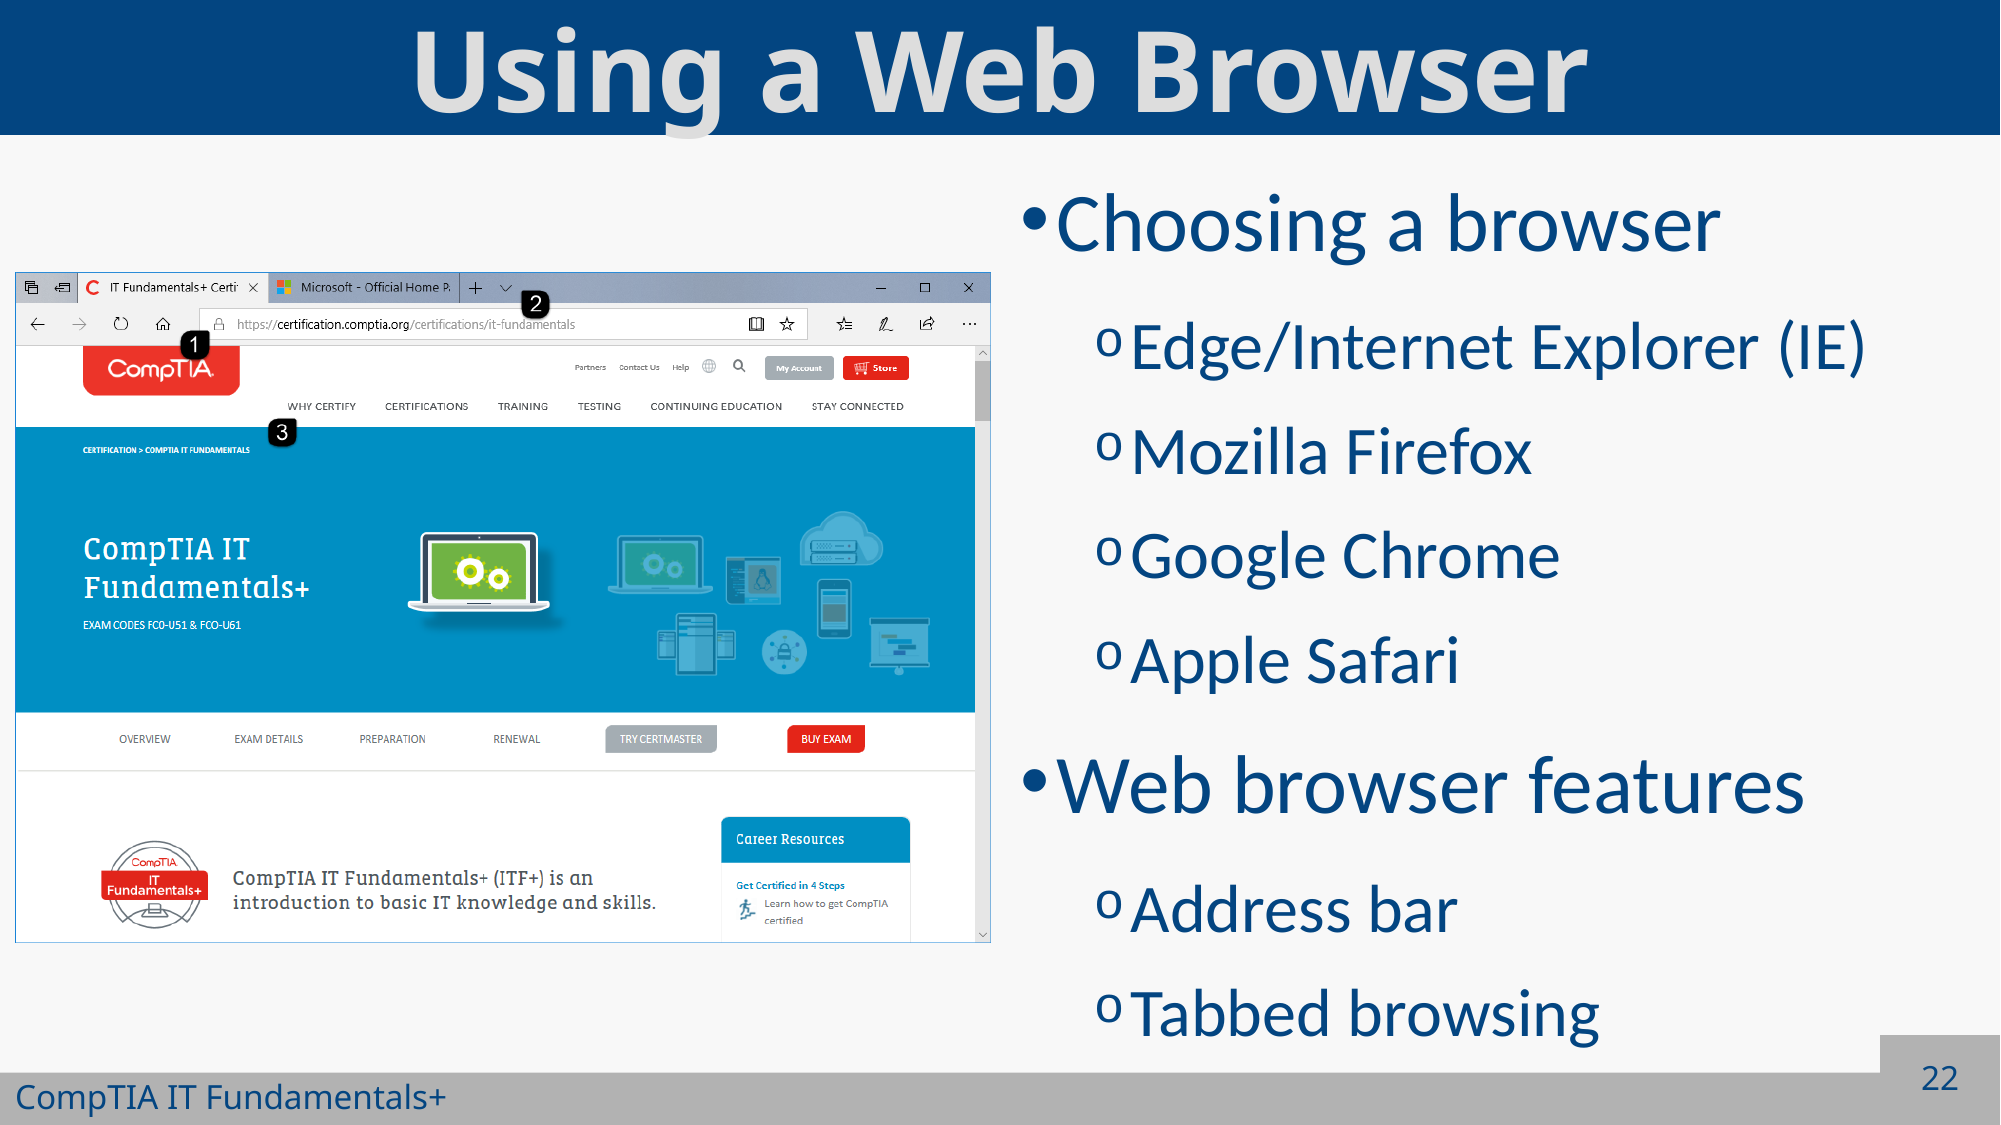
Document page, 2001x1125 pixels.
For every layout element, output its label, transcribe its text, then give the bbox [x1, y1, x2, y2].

title Using a Web Browser [0, 0, 2000, 135]
slide_number 22 [1880, 1035, 2000, 1125]
list Choosing a browser Edge/Internet Explorer (IE) Mozilla Firefox Google Chrome Apple Safari Web browser features Address bar Tabbed browsing [1005, 149, 1980, 1065]
footer CompTIA IT Fundamentals+ [0, 1072, 1880, 1125]
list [15, 272, 991, 944]
